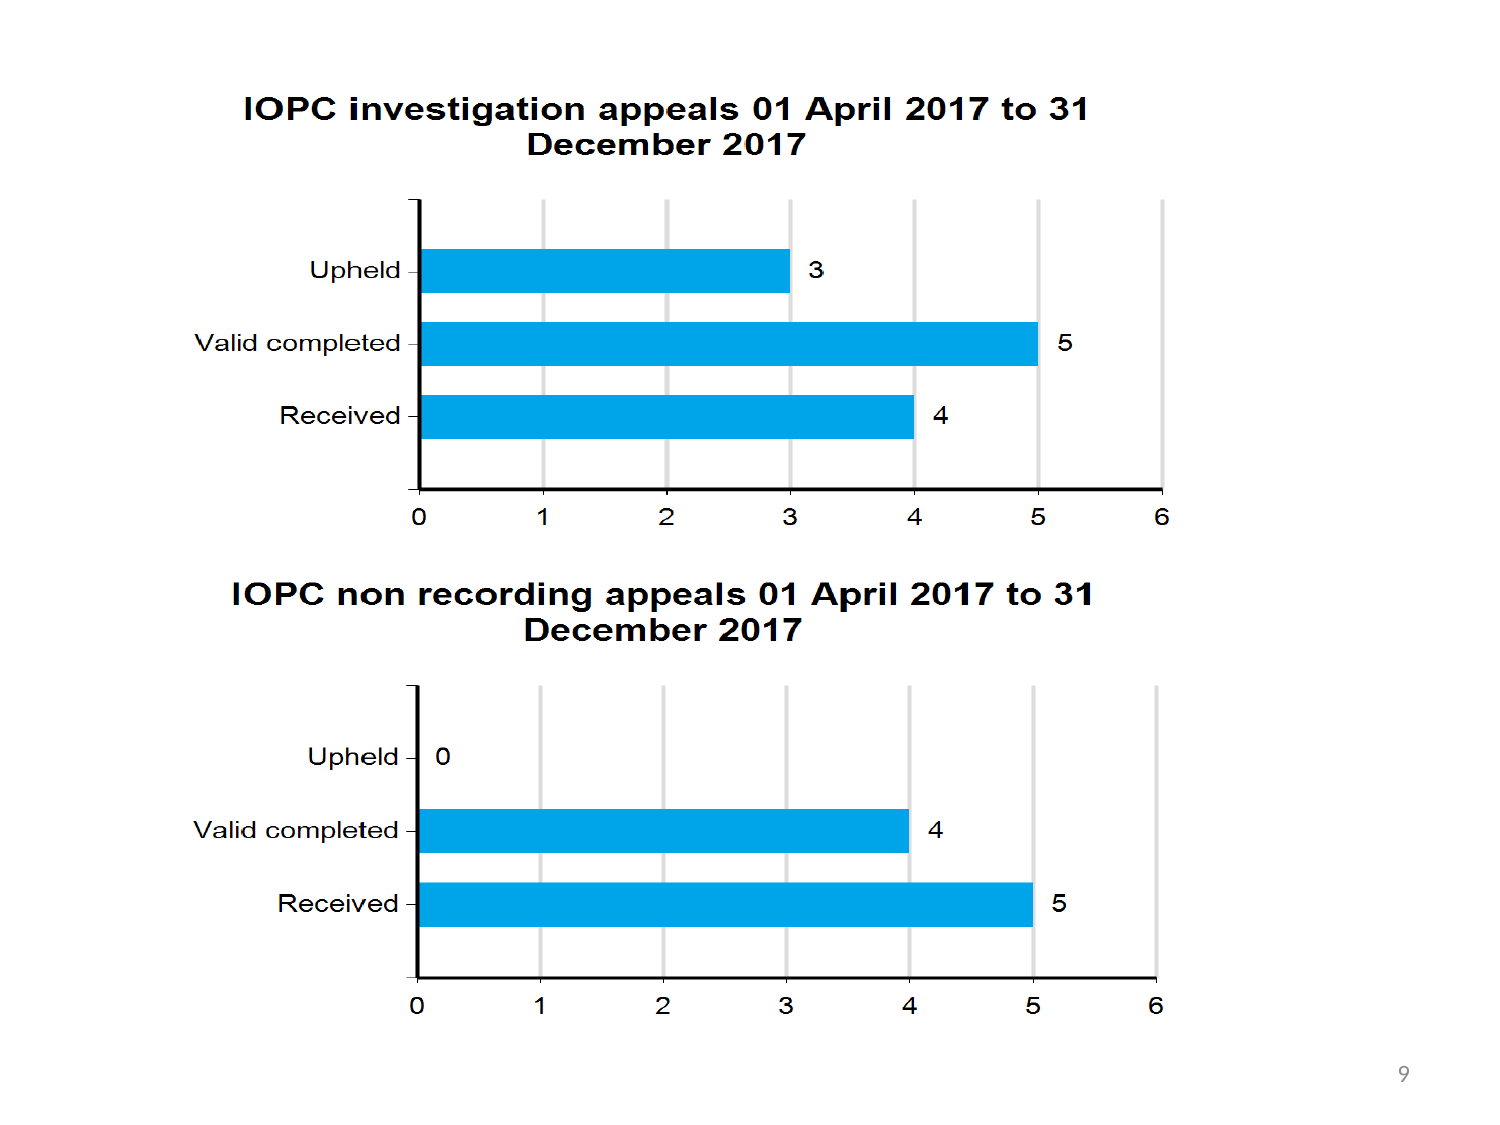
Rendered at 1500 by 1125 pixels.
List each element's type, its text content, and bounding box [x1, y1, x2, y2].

slide_number 9 [1074, 1042, 1425, 1103]
picture [121, 73, 1213, 1047]
